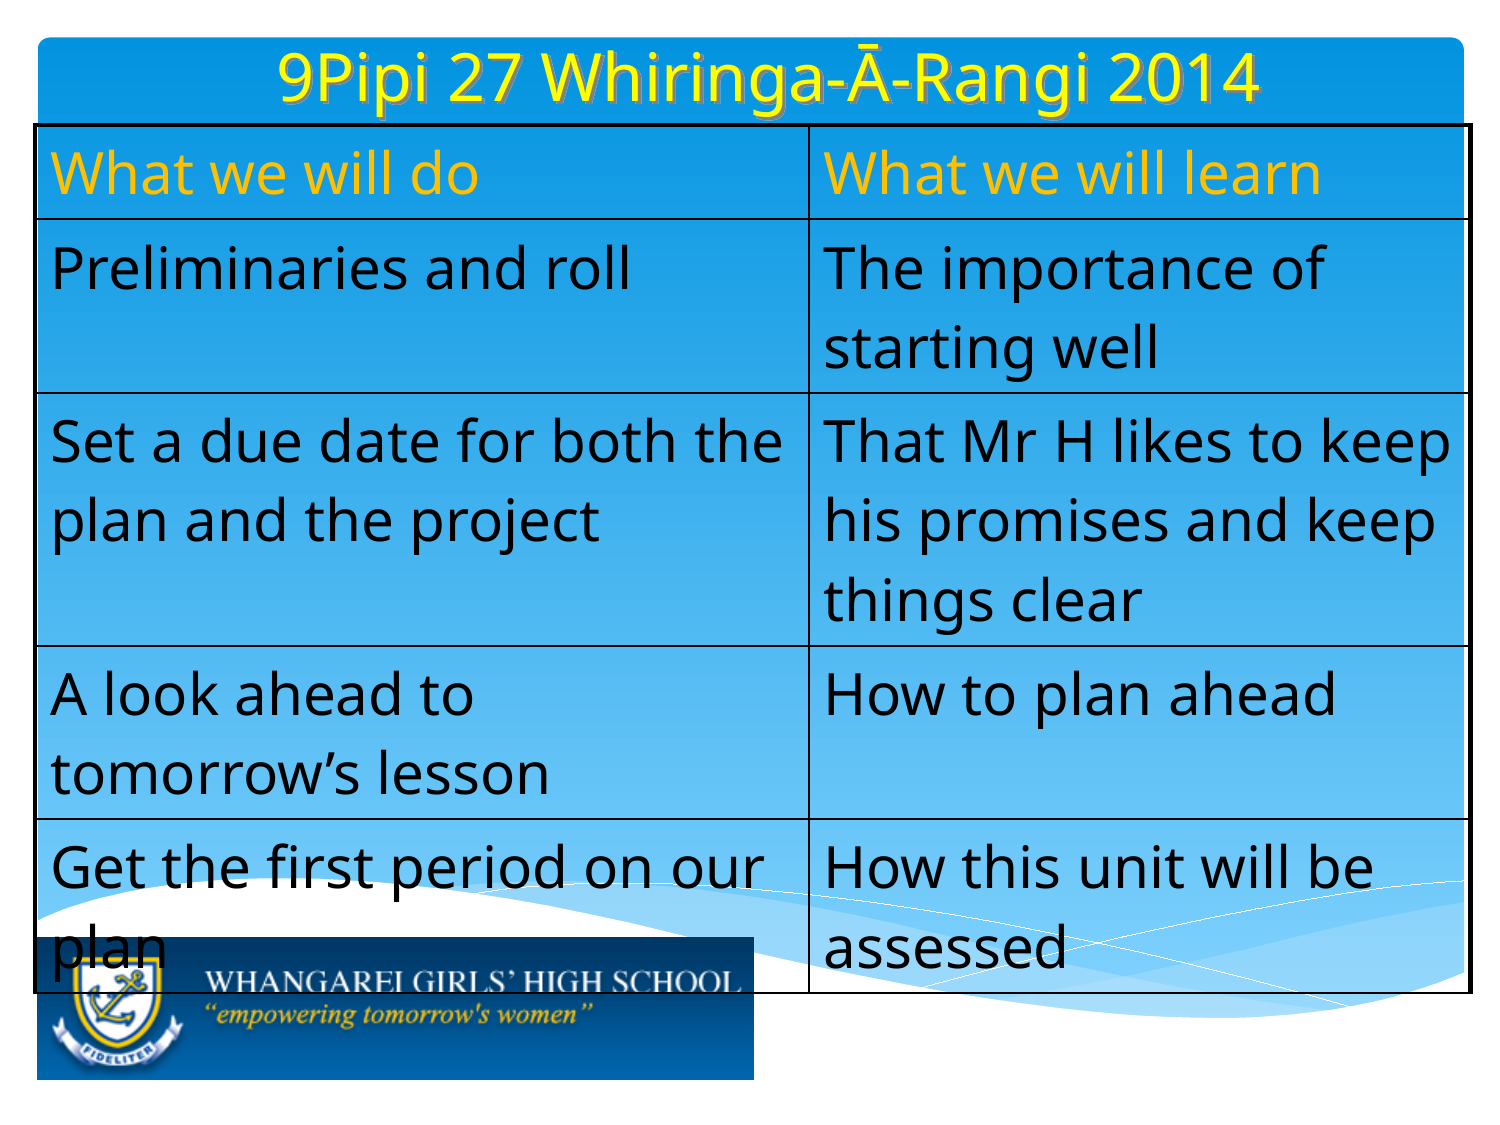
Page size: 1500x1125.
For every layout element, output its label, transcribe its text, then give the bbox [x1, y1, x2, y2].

table_cell That Mr H likes to keep his promises and keep things clear [810, 394, 1468, 645]
picture [37, 937, 754, 1080]
text_box 9Pipi 27 Whiringa-Ā-Rangi 2014 [162, 24, 1375, 123]
table_cell Get the first period on our plan [37, 820, 808, 992]
table_cell The importance of starting well [810, 220, 1468, 392]
table_cell How to plan ahead [810, 647, 1468, 818]
table_cell How this unit will be assessed [810, 820, 1468, 992]
table_cell Preliminaries and roll [37, 220, 808, 392]
table_cell Set a due date for both the plan and the project [37, 394, 808, 645]
table_header What we will learn [810, 127, 1468, 218]
table_cell A look ahead to tomorrow’s lesson [37, 647, 808, 818]
table_header What we will do [37, 127, 808, 218]
